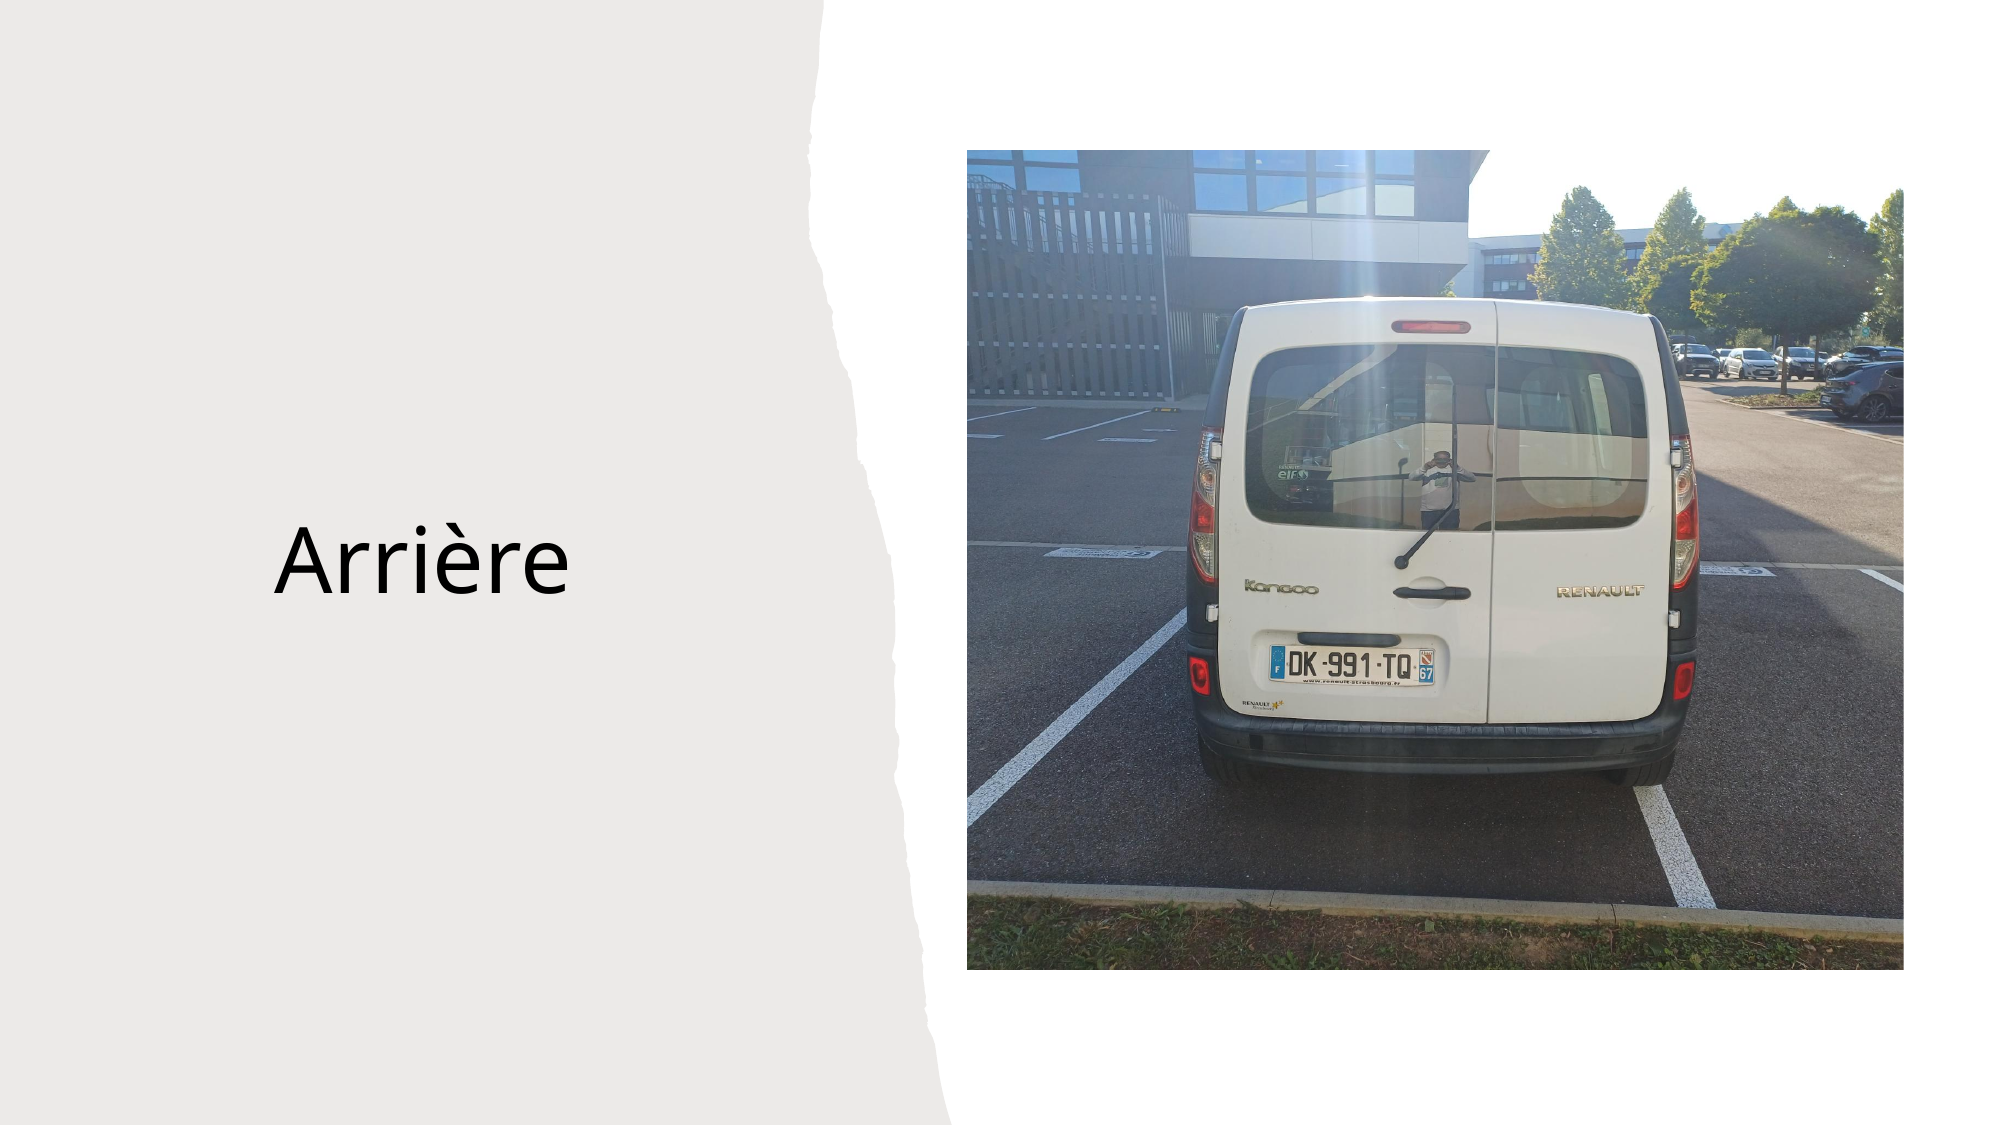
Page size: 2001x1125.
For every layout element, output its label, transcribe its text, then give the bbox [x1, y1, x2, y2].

title Arrière [126, 162, 721, 622]
text_box [0, 0, 954, 1125]
text_box [810, 0, 2000, 1125]
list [966, 150, 1905, 970]
